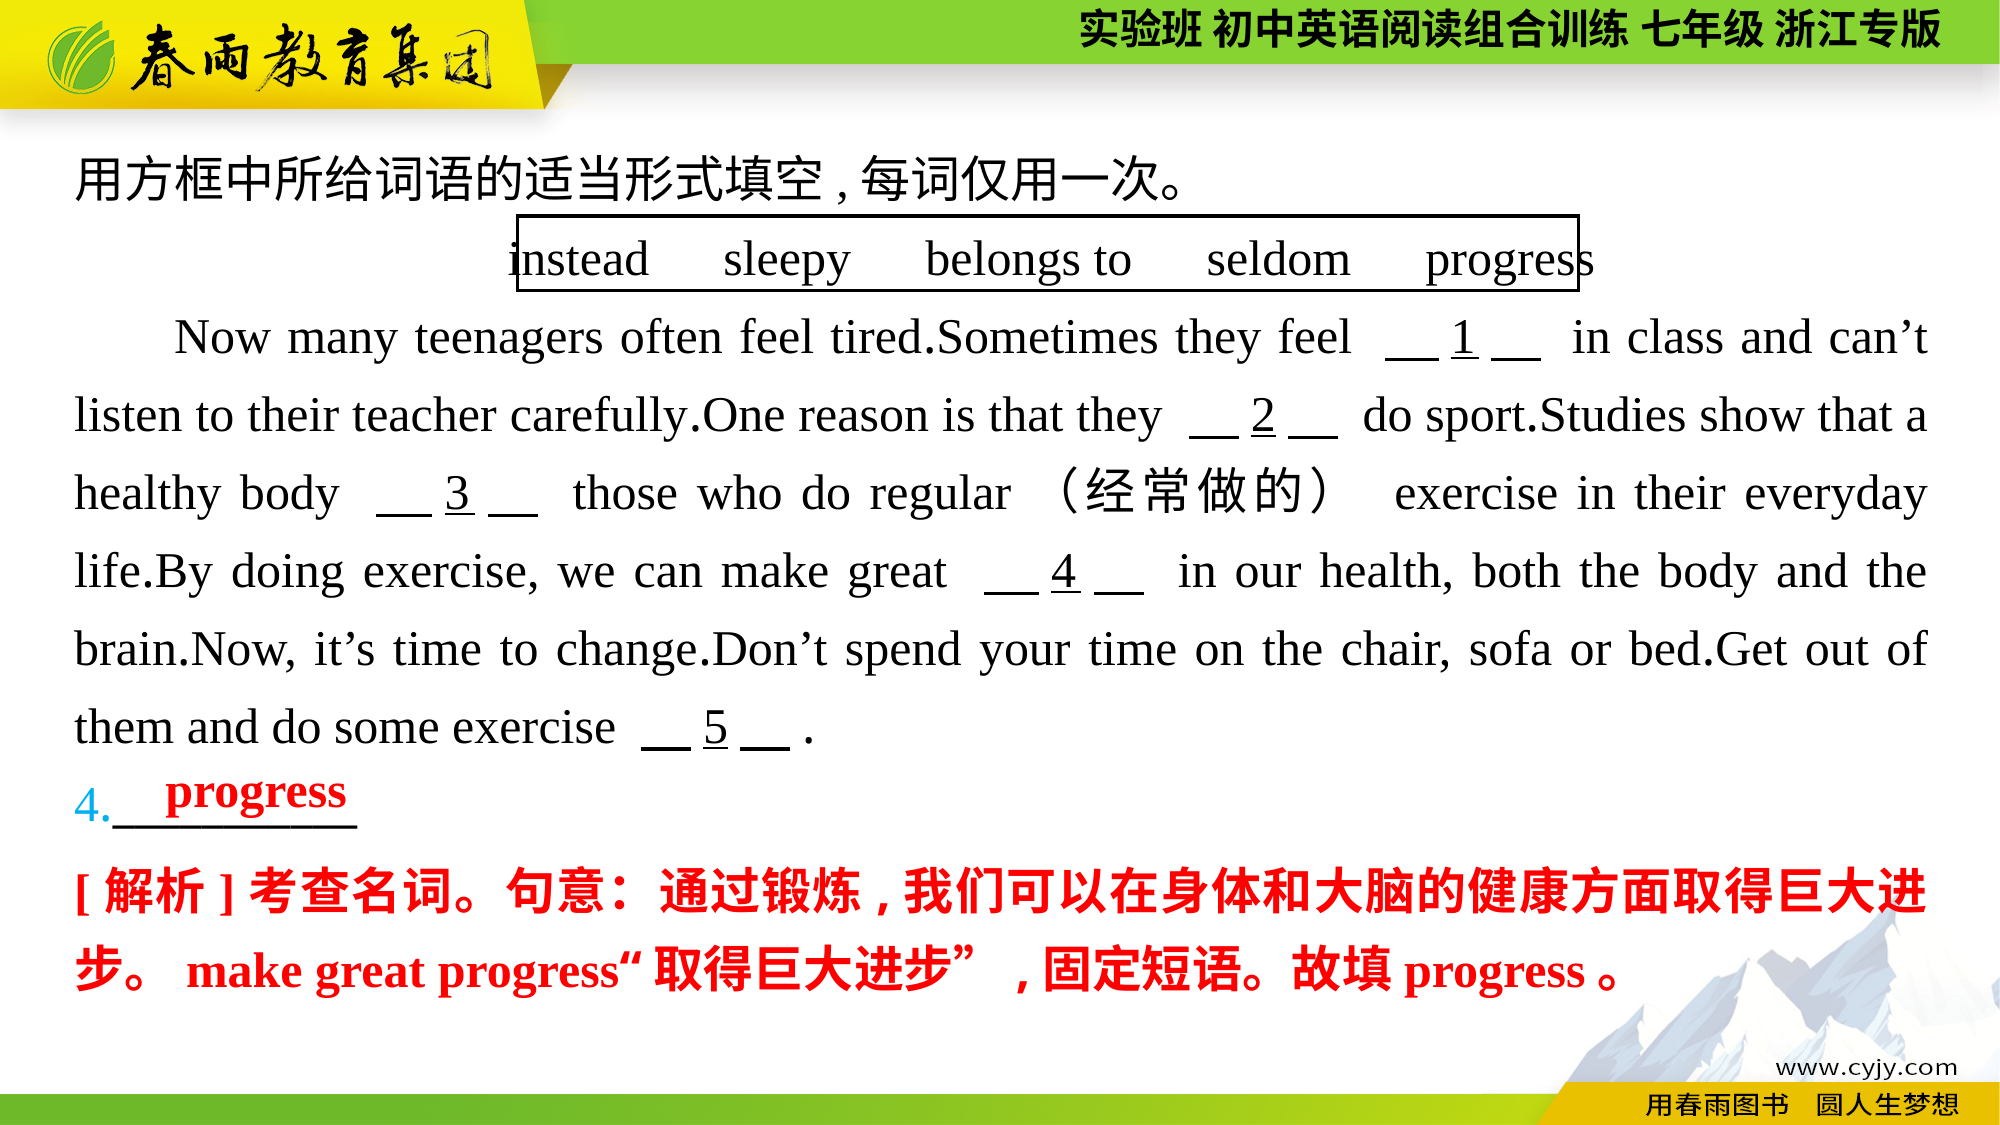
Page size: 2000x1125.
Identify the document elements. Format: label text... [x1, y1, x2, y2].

list 用方框中所给词语的适当形式填空,每词仅用一次。 instead sleepy belongs to seldom progress Now many teenagers often feel tired.Sometimes they feel 1 in class and can’t listen to their teacher carefully.One reason is that they 2 do sport.Studies show that a healthy body 3 those who do regular（经常做的） exercise in their everyday life.By doing exercise, we can make great 4 in our health, both the body and the brain.Now, it’s time to change.Don’t spend your time on the chair, sofa or bed.Get out of them and do some exercise 5 . 4.___________ [59, 122, 1944, 834]
text_box progress [150, 731, 362, 825]
picture [0, 0, 2000, 1125]
text_box [解析]考查名词。句意：通过锻炼,我们可以在身体和大脑的健康方面取得巨大进步。make great progress“取得巨大进步”,固定短语。故填progress。 [59, 834, 1944, 1006]
text_box [517, 216, 1579, 291]
